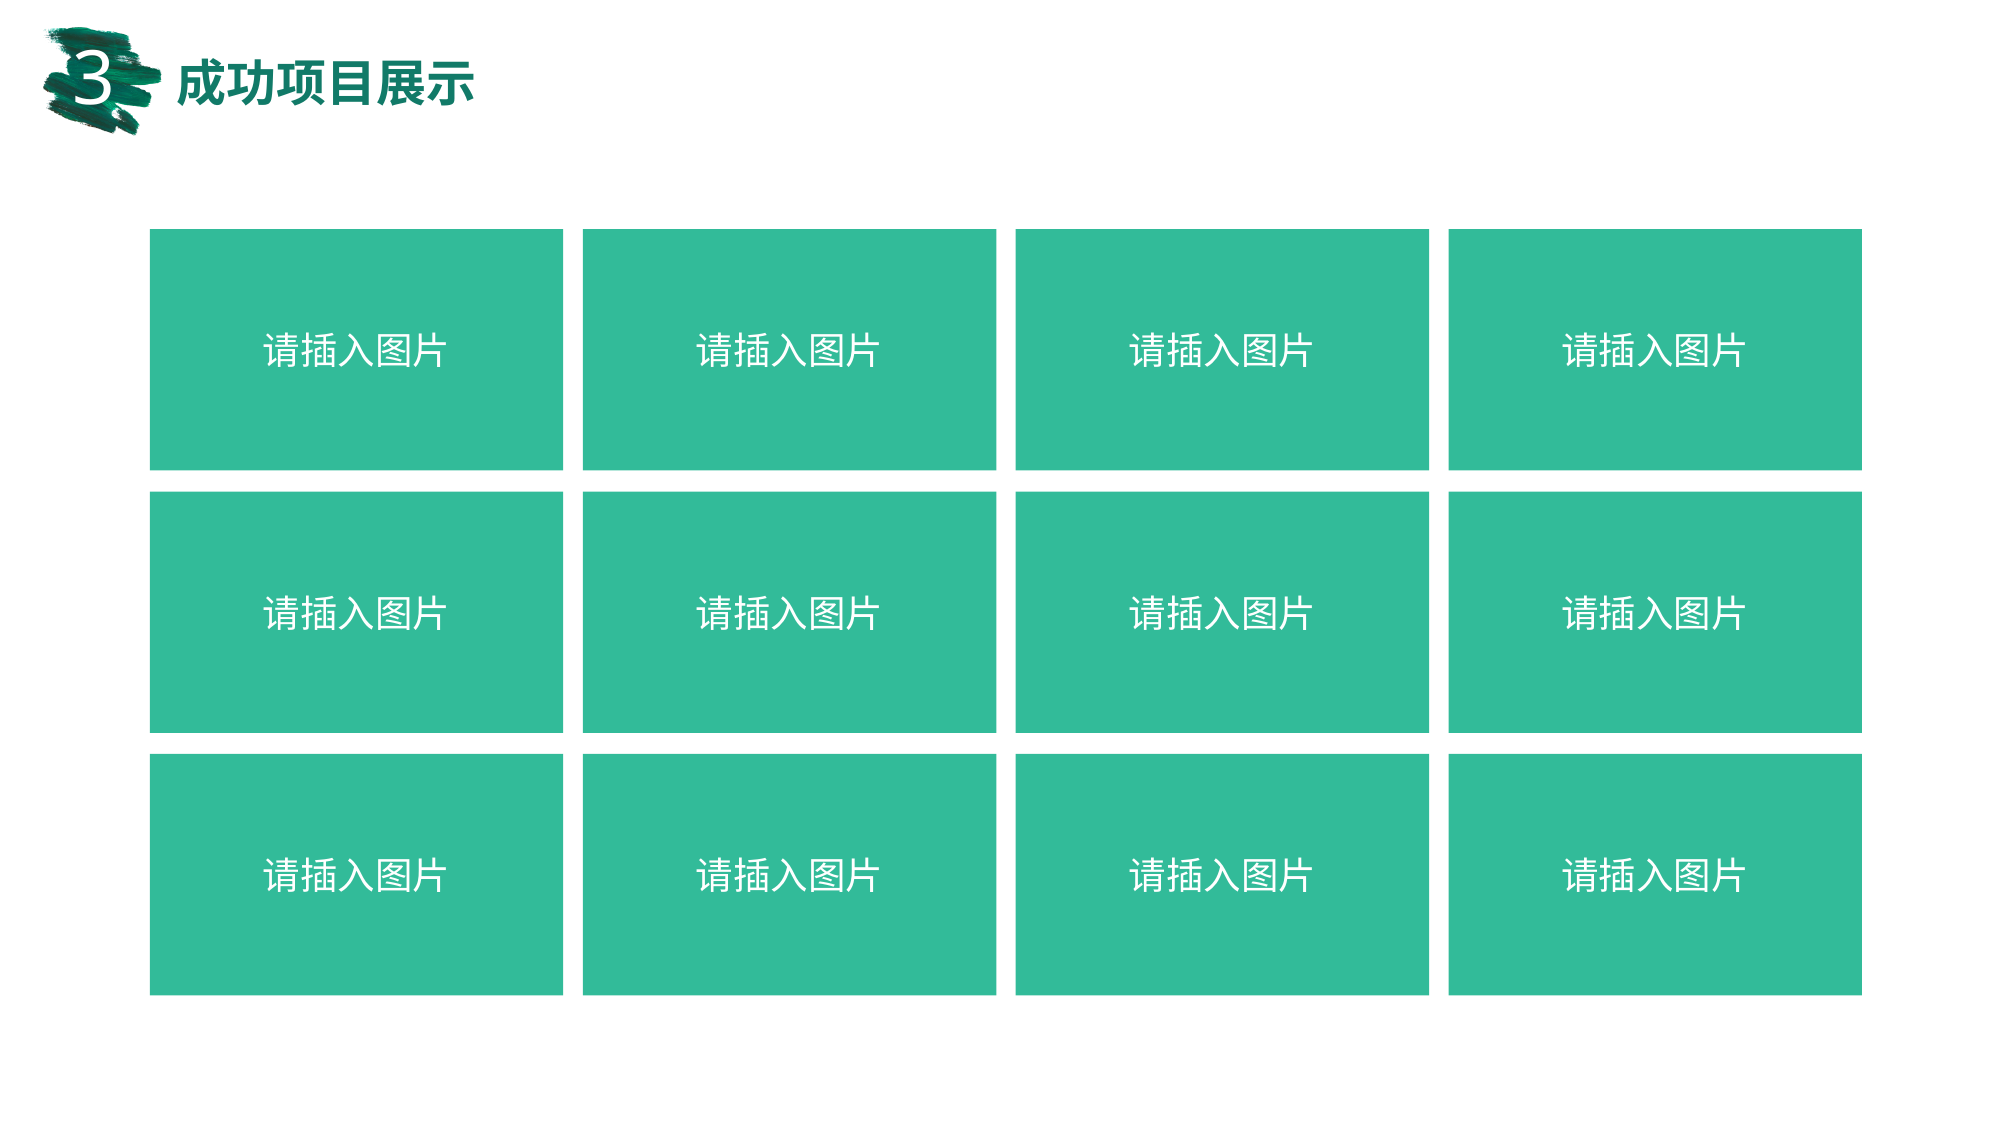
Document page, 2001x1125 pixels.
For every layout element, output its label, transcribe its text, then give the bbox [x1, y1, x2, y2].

text_box 请插入图片 [582, 753, 997, 996]
text_box 请插入图片 [582, 229, 997, 471]
text_box 请插入图片 [1448, 229, 1862, 471]
text_box 请插入图片 [149, 491, 564, 733]
text_box 请插入图片 [149, 229, 564, 471]
text_box 请插入图片 [1015, 491, 1430, 733]
text_box 请插入图片 [582, 491, 997, 733]
text_box 请插入图片 [1448, 491, 1862, 733]
text_box 成功项目展示 [168, 43, 533, 119]
text_box 请插入图片 [1015, 229, 1430, 471]
text_box 请插入图片 [149, 753, 564, 996]
text_box 请插入图片 [1448, 753, 1862, 996]
text_box 请插入图片 [1015, 753, 1430, 996]
picture [42, 25, 163, 136]
